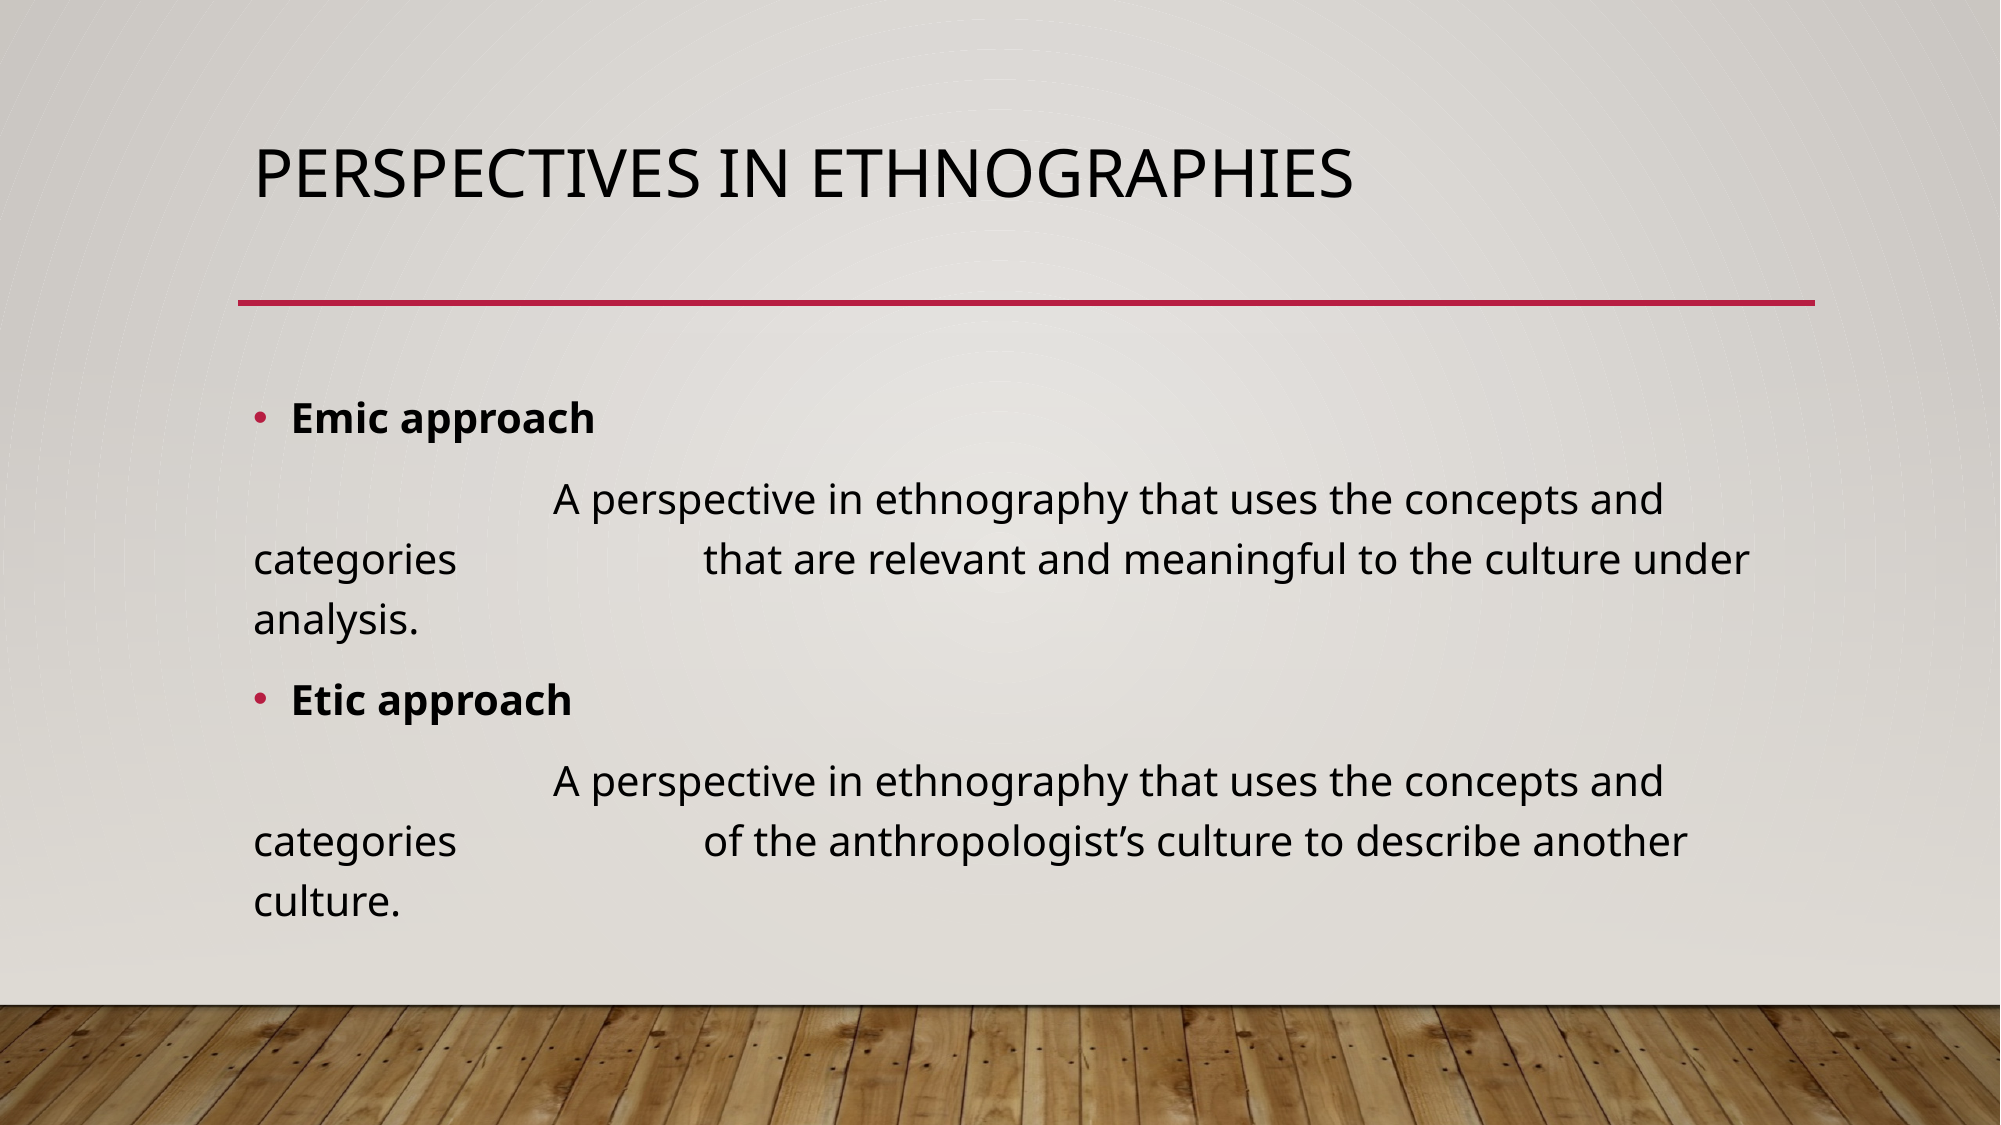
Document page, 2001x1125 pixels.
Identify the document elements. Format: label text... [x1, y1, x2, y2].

list Emic approach A perspective in ethnography that uses the concepts and categories that are relevant and meaningful to the culture under analysis. Etic approach A perspective in ethnography that uses the concepts and categories of the anthropologist’s culture to describe another culture. [238, 303, 1814, 822]
title Perspectives in ethnographies [238, 131, 1814, 303]
picture [0, 1005, 2000, 1125]
